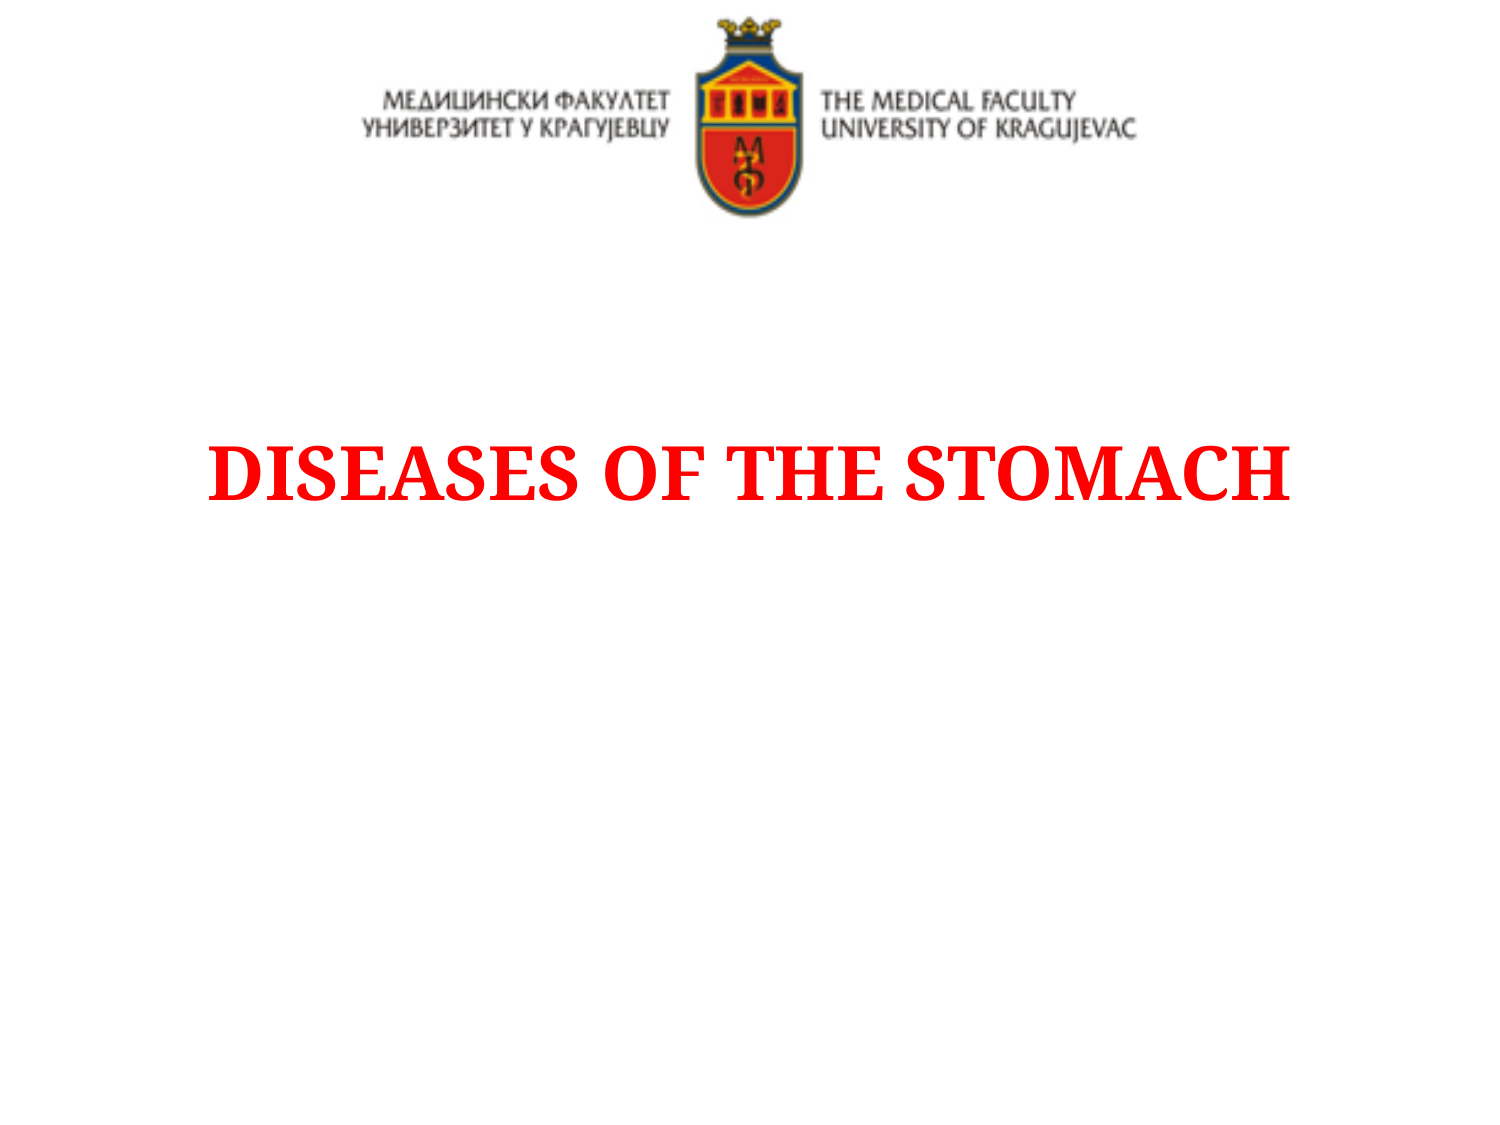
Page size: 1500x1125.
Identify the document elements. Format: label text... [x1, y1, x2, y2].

title DISEASES OF THE STOMACH [112, 349, 1388, 591]
picture [210, 12, 1351, 251]
